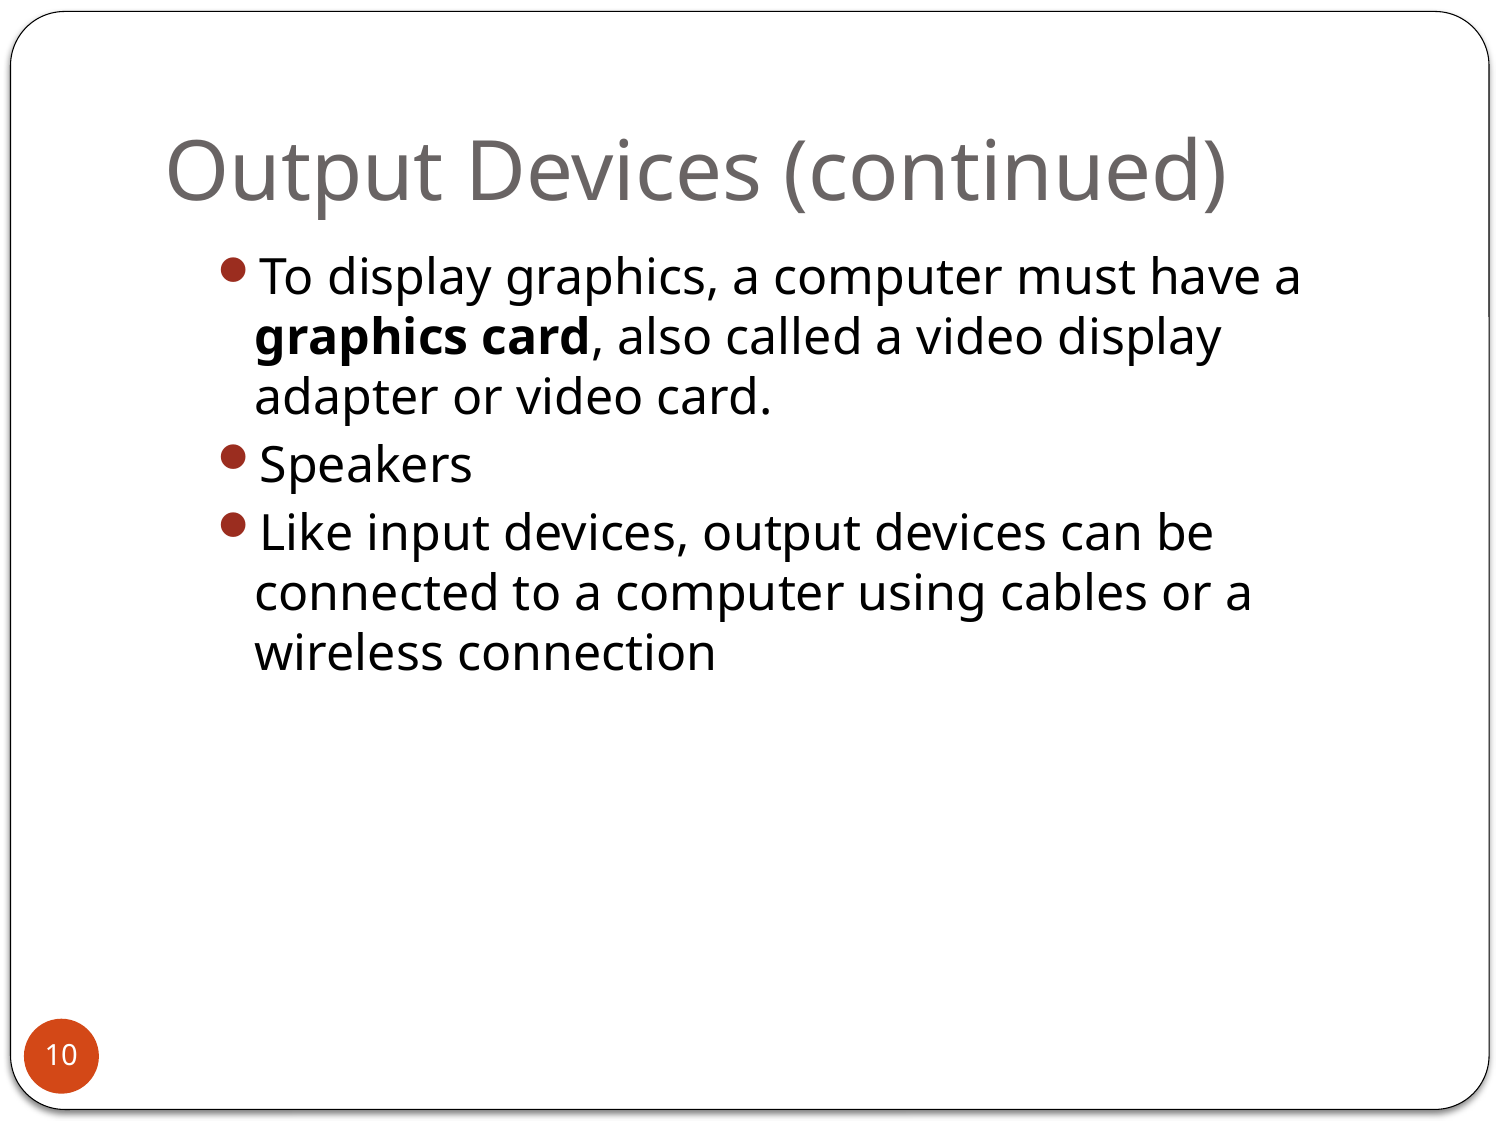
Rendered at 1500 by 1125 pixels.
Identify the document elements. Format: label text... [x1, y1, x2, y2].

slide_number 10 [23, 1018, 99, 1094]
title Output Devices (continued) [150, 45, 1425, 233]
list To display graphics, a computer must have a graphics card, also called a video display adapter or video card. Speakers Like input devices, output devices can be connected to a computer using cables or a wireless connection [150, 237, 1425, 988]
